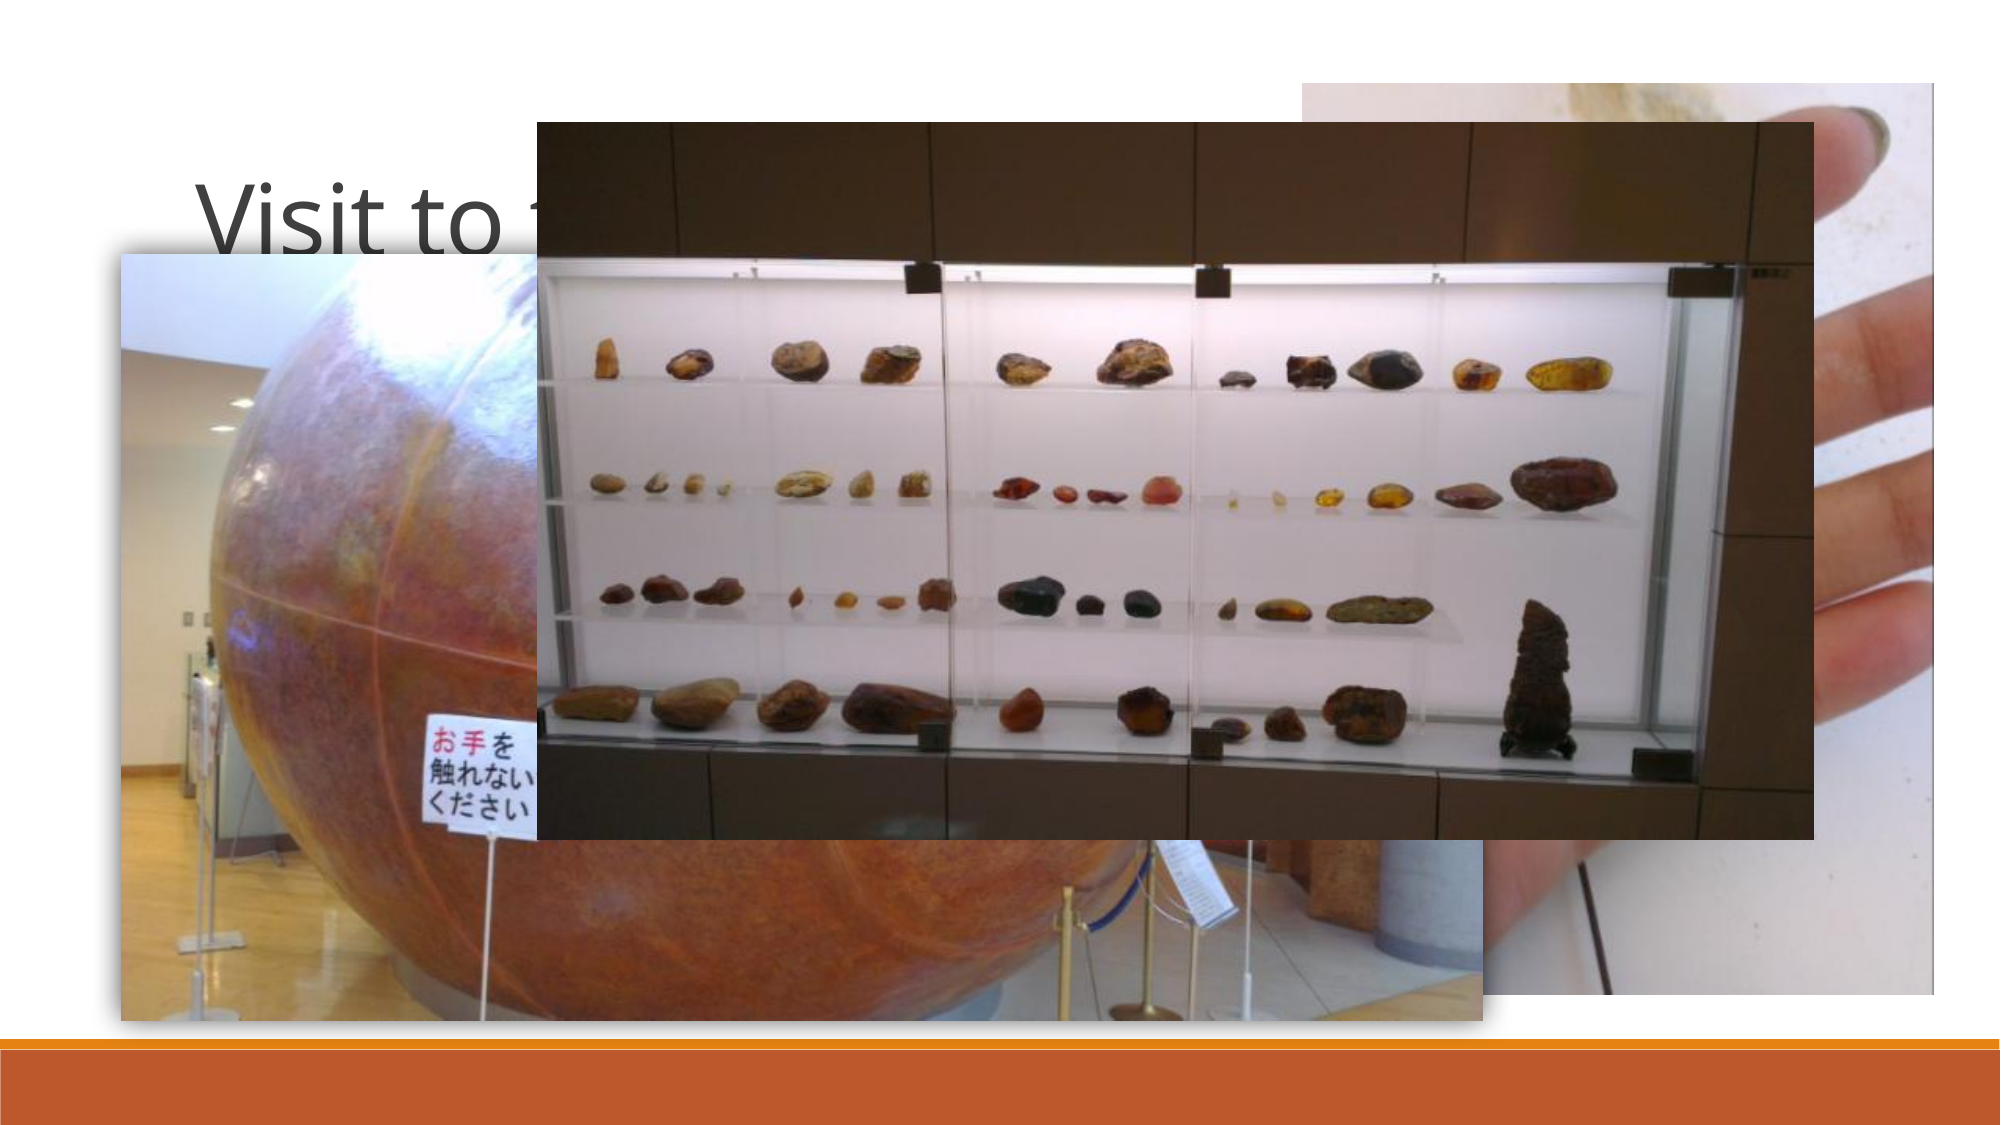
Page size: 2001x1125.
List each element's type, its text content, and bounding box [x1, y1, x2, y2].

picture [121, 83, 1937, 1021]
title Visit to the Amber Museum [179, 47, 1830, 231]
